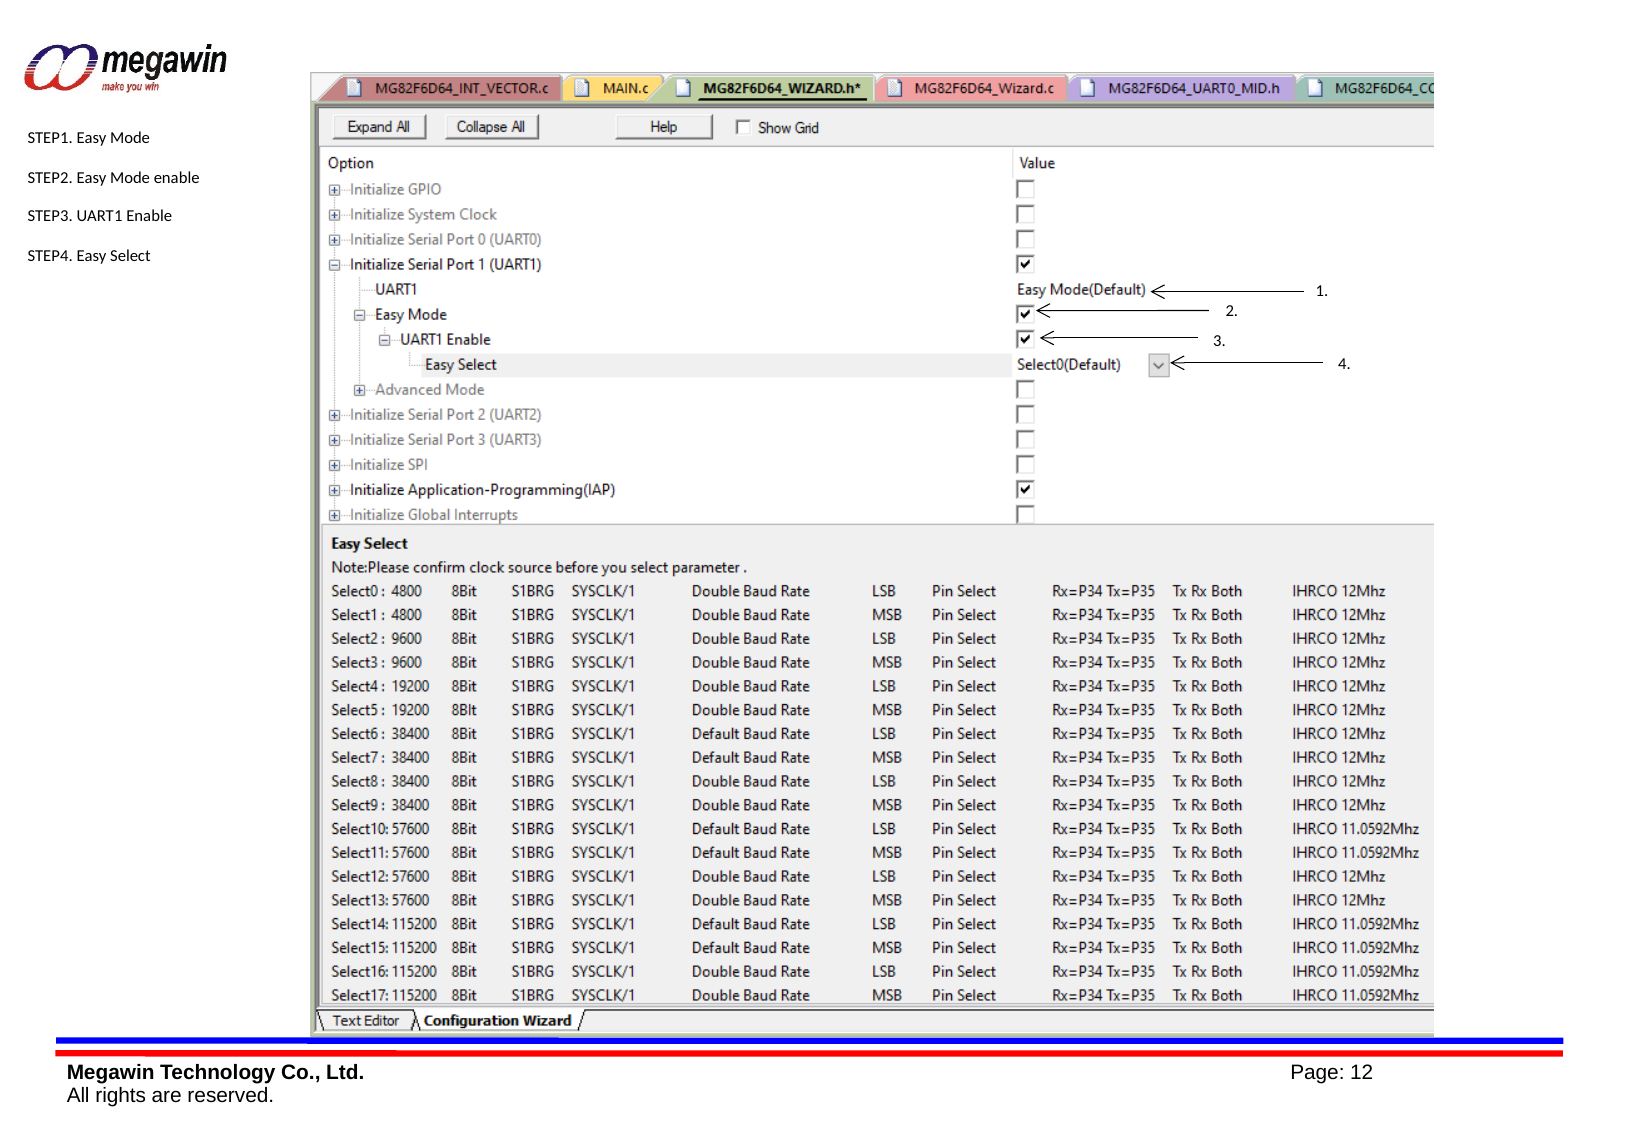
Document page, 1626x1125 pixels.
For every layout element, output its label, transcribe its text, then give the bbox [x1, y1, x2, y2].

text_box STEP1. Easy Mode [12, 119, 301, 154]
text_box STEP4. Easy Select [12, 237, 198, 272]
text_box STEP3. UART1 Enable [12, 197, 198, 233]
picture [19, 37, 231, 97]
text_box STEP2. Easy Mode enable [12, 159, 278, 215]
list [309, 72, 1434, 1037]
